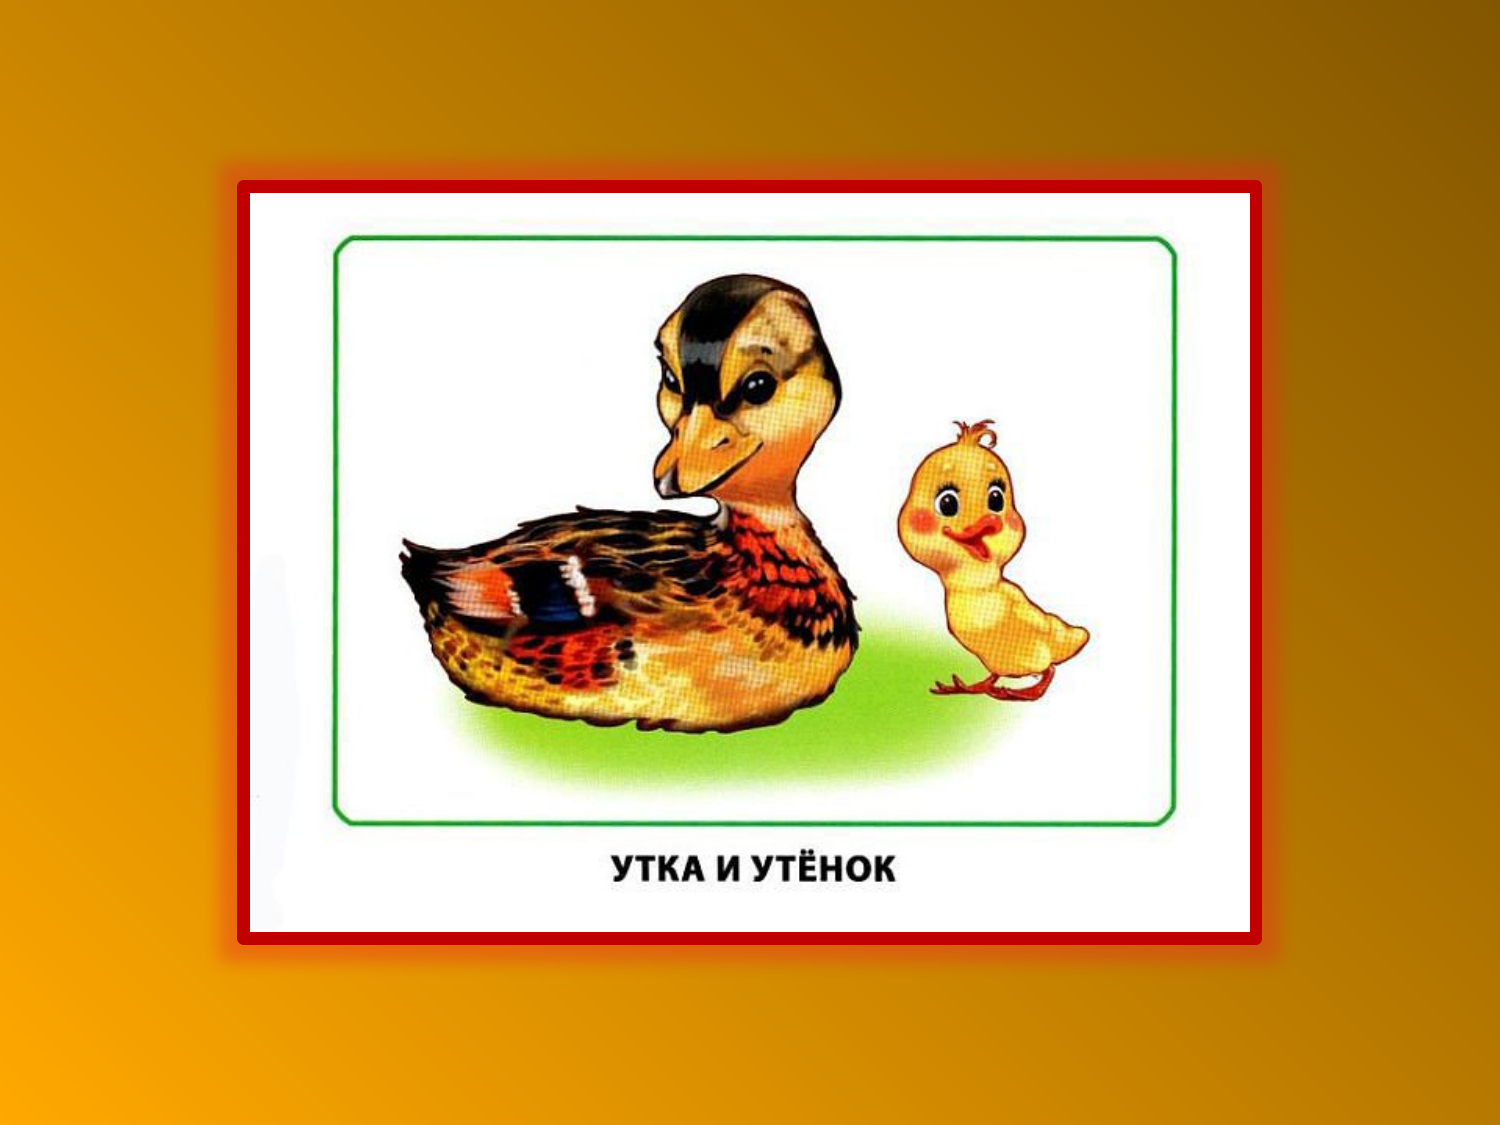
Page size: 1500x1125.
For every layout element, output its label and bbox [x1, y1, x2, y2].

picture [249, 192, 1251, 933]
